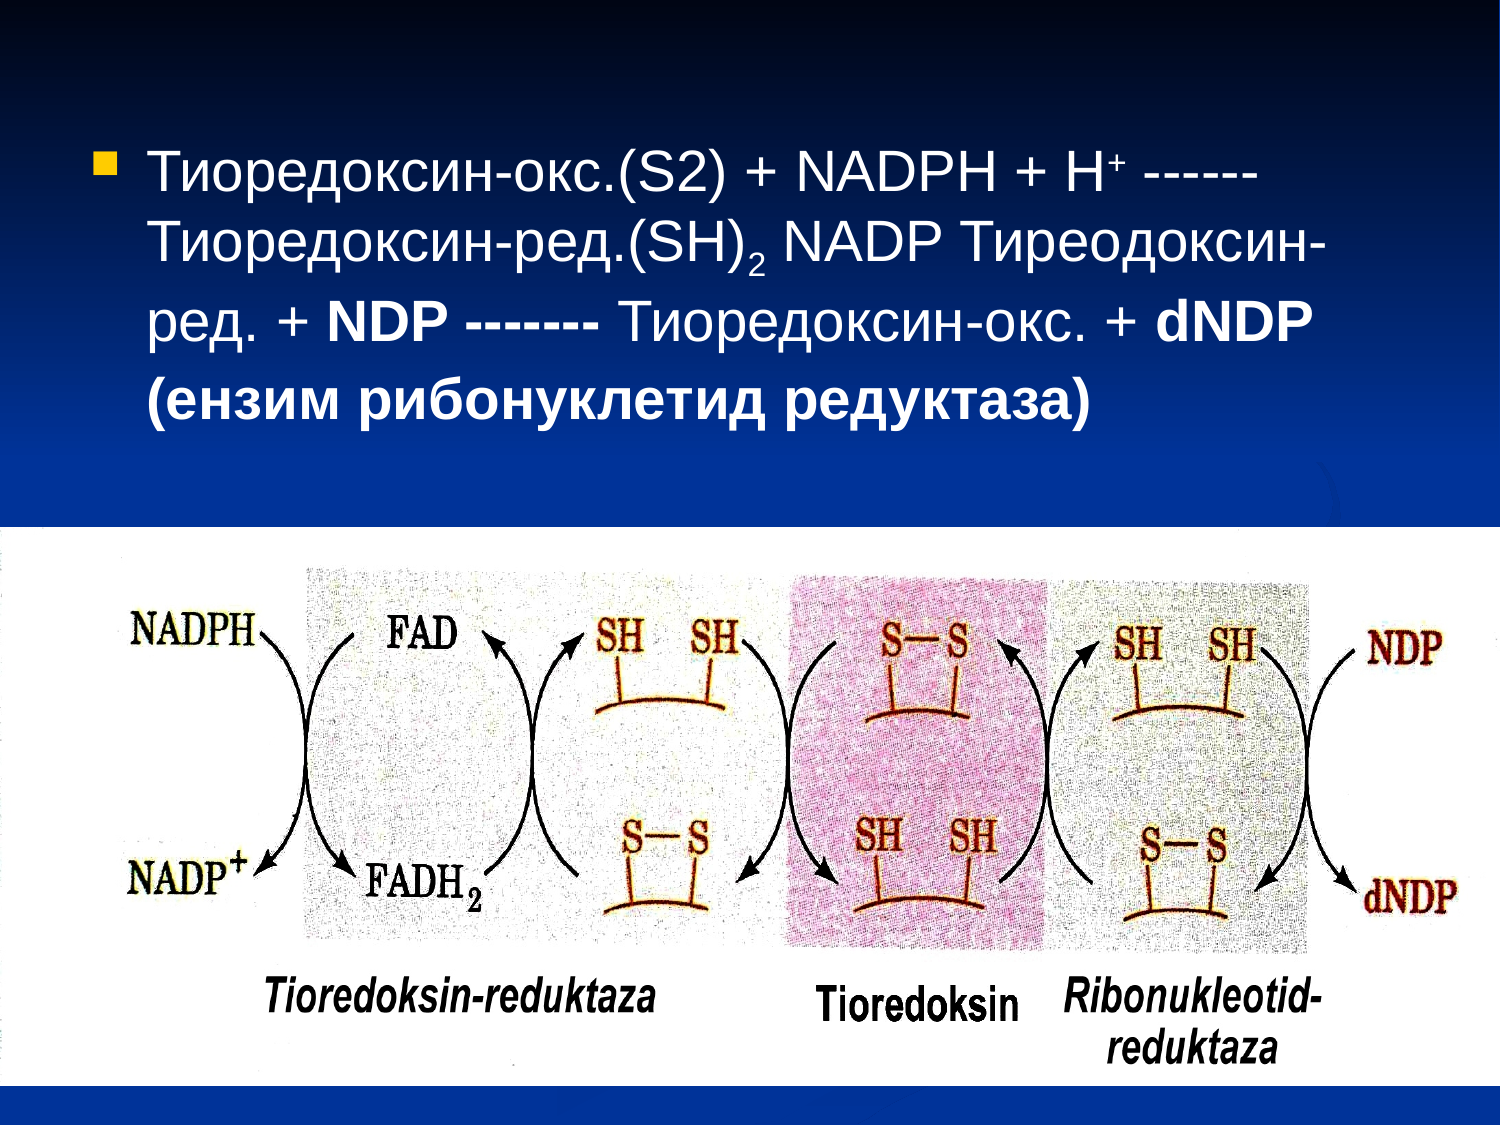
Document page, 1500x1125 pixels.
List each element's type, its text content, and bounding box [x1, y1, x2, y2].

picture [0, 526, 1500, 1086]
list Тиоредоксин-окс.(S2) + NADPH + H+ ------ Тиоредоксин-ред.(SH)2 NADP Тиреодоксин-ред. + NDP ------- Тиоредоксин-окс. + dNDP (ензим рибонуклетид редуктаза) [74, 42, 1426, 525]
